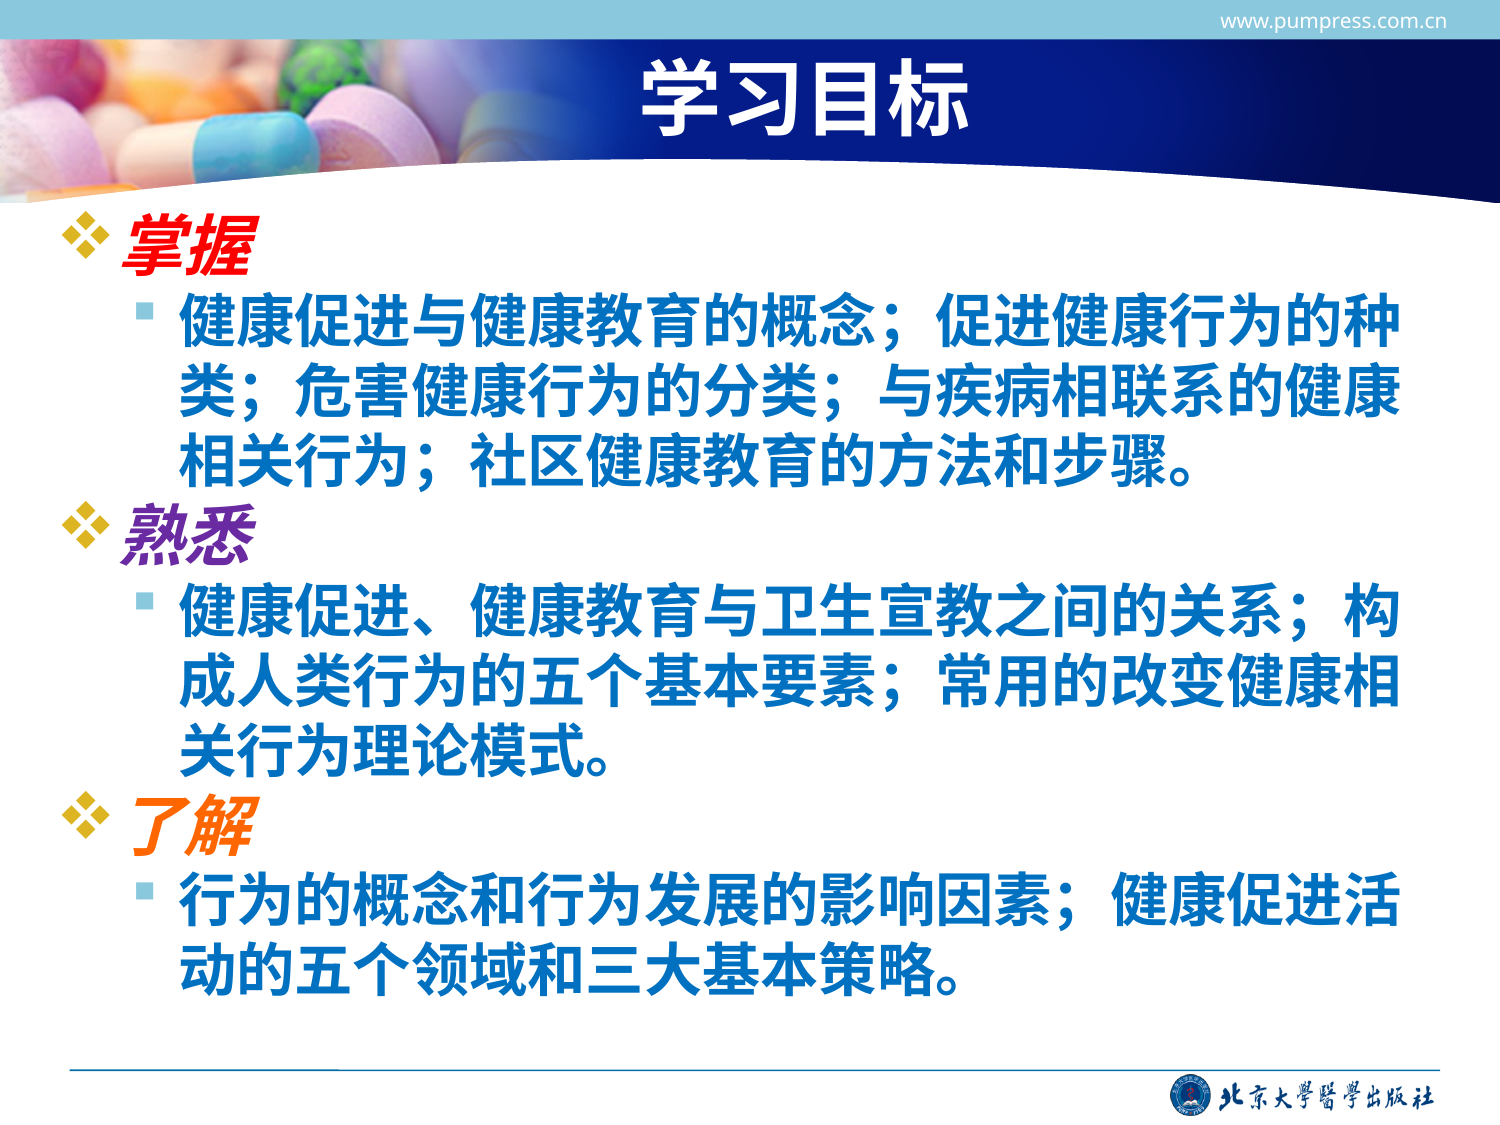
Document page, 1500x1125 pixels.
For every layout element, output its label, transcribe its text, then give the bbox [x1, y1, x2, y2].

list 掌握 健康促进与健康教育的概念；促进健康行为的种类；危害健康行为的分类；与疾病相联系的健康相关行为；社区健康教育的方法和步骤。 熟悉 健康促进、健康教育与卫生宣教之间的关系；构成人类行为的五个基本要素；常用的改变健康相关行为理论模式。 了解 行为的概念和行为发展的影响因素；健康促进活动的五个领域和三大基本策略。 [40, 196, 1462, 1095]
slide_number www.pumpress.com.cn [1024, 0, 1463, 38]
title 学习目标 [0, 42, 987, 150]
picture [1170, 1095, 1436, 1118]
picture [1182, 1095, 1200, 1106]
picture [0, 40, 1500, 203]
